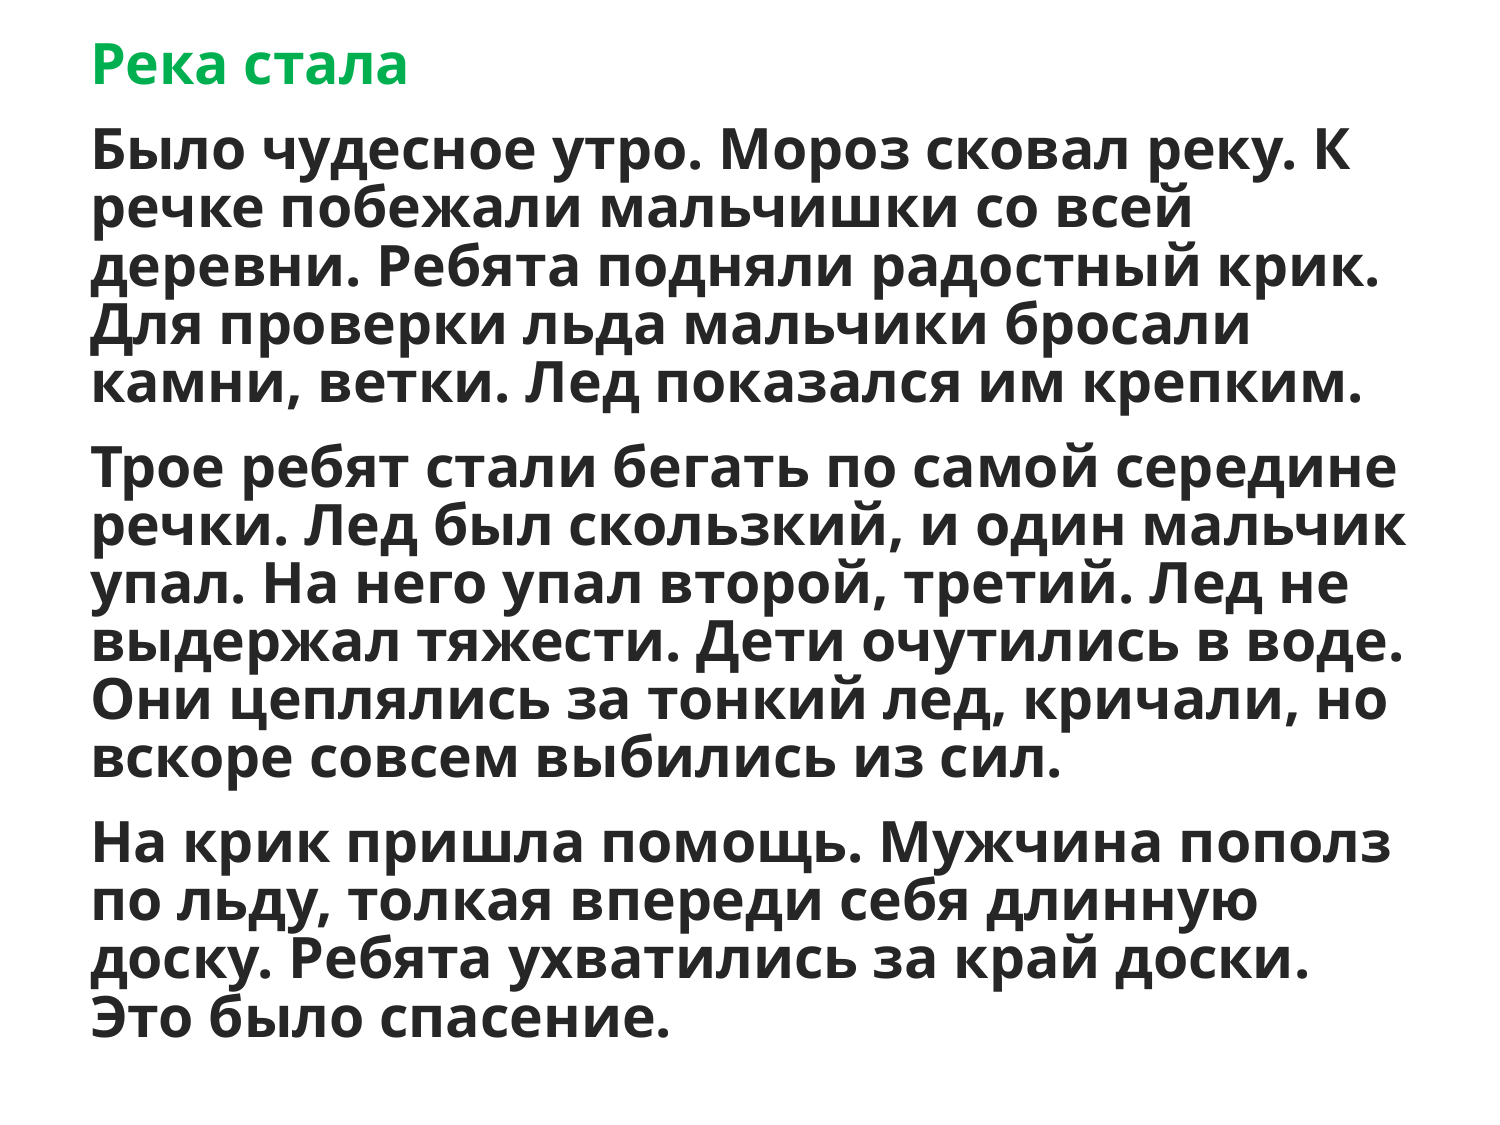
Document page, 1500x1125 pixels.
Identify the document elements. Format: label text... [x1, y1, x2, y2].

list Река стала Было чудесное утро. Мороз сковал реку. К речке побежали мальчишки со всей деревни. Ребята подняли радостный крик. Для проверки льда мальчики бросали камни, ветки. Лед показался им крепким. Трое ребят стали бегать по самой середине речки. Лед был скользкий, и один мальчик упал. На него упал второй, третий. Лед не выдержал тяжести. Дети очутились в воде. Они цеплялись за тонкий лед, кричали, но вскоре совсем выбились из сил. На крик пришла помощь. Мужчина пополз по льду, толкая впереди себя длинную доску. Ребята ухватились за край доски. Это было спасение. [75, 30, 1425, 1083]
